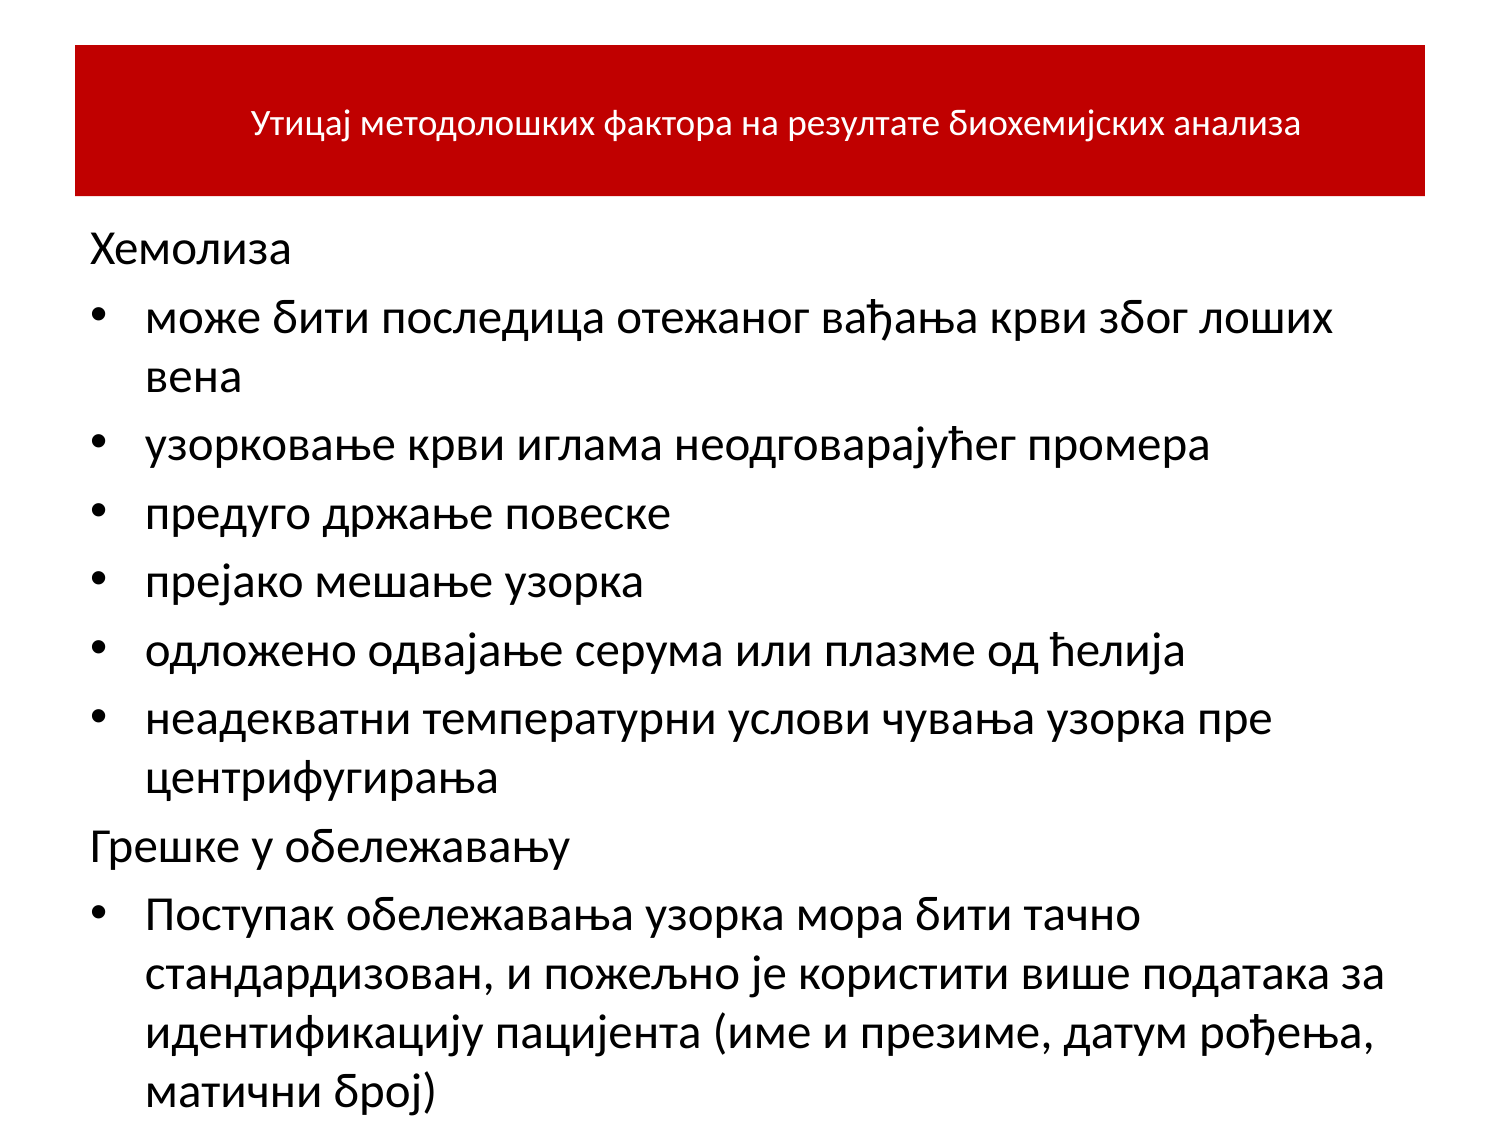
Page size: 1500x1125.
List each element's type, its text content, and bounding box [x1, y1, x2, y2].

title УтиУтицај методолошких фактора на резултате биохемијских анализа [75, 45, 1425, 197]
list Хемолиза може бити последица отежаног вађања крви због лоших вена узорковање крви иглама неодговарајућег промера предуго држање повеске прејако мешање узорка одложено одвајање серума или плазме од ћелија неадекватни температурни услови чувања узорка пре центрифугирања Грешке у обележавању Поступак обележавања узорка мора бити тачно стандардизован, и пожељно је користити више података за идентификацију пацијента (име и презиме, датум рођења, матични број) [75, 208, 1425, 1125]
